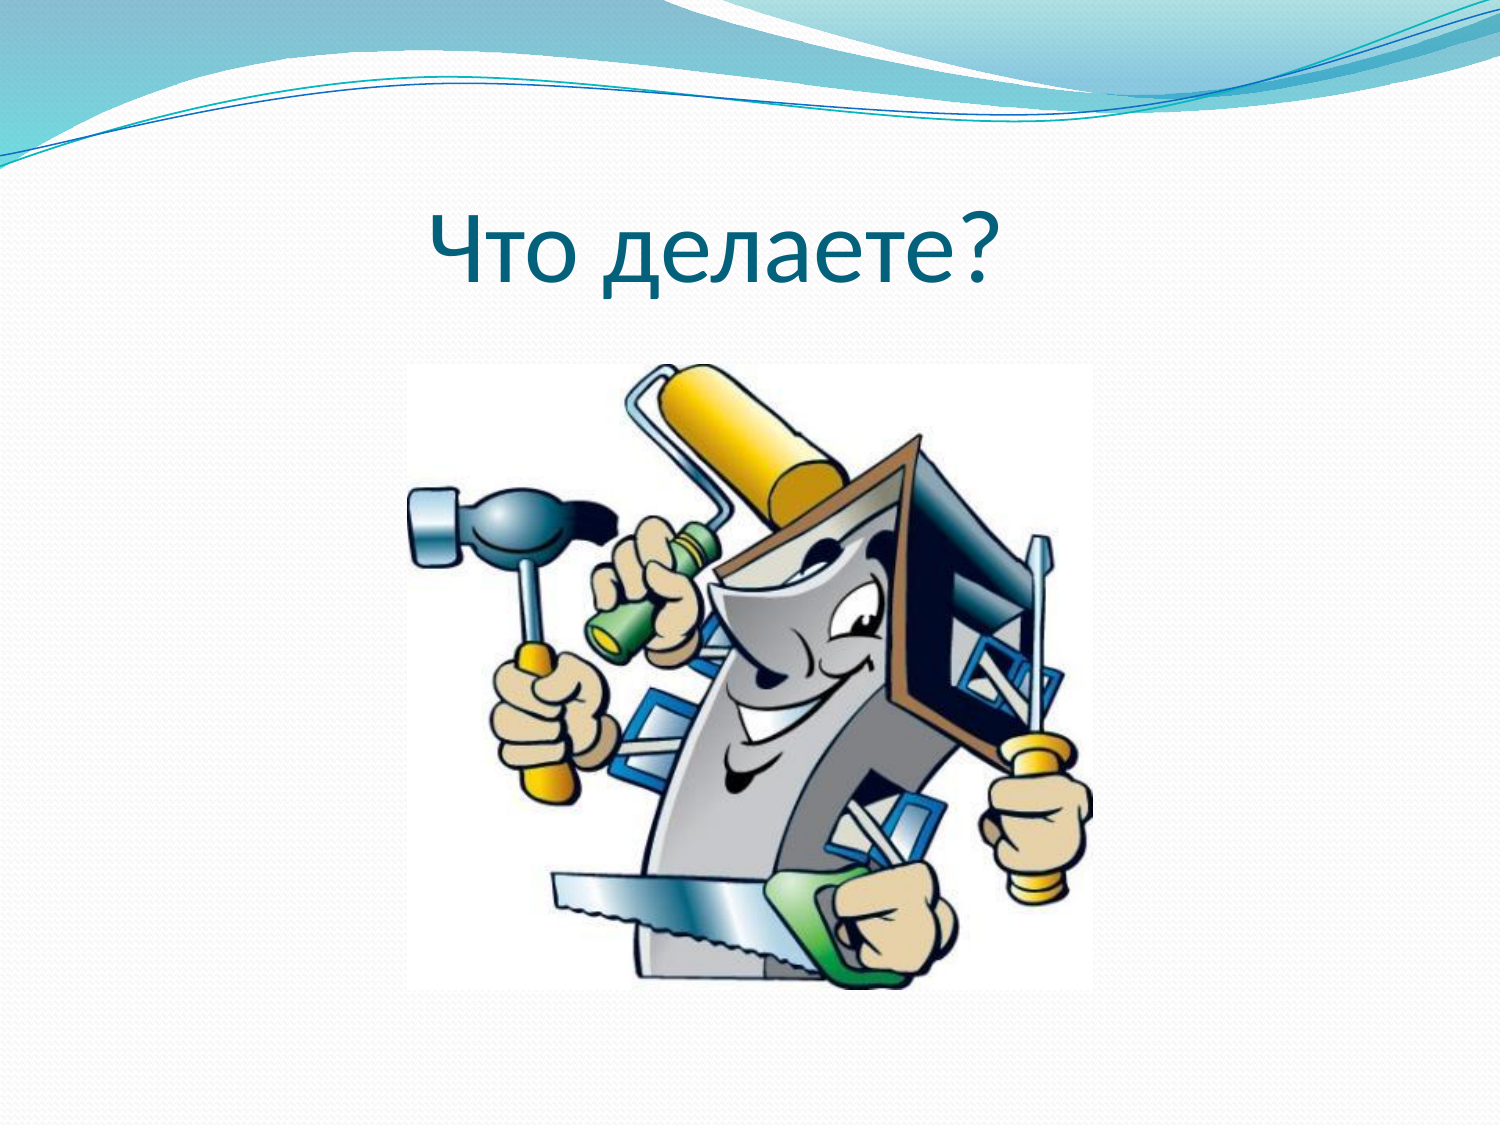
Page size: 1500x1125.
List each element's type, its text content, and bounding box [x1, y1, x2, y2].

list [407, 364, 1093, 991]
title Что делаете? [75, 115, 1425, 303]
